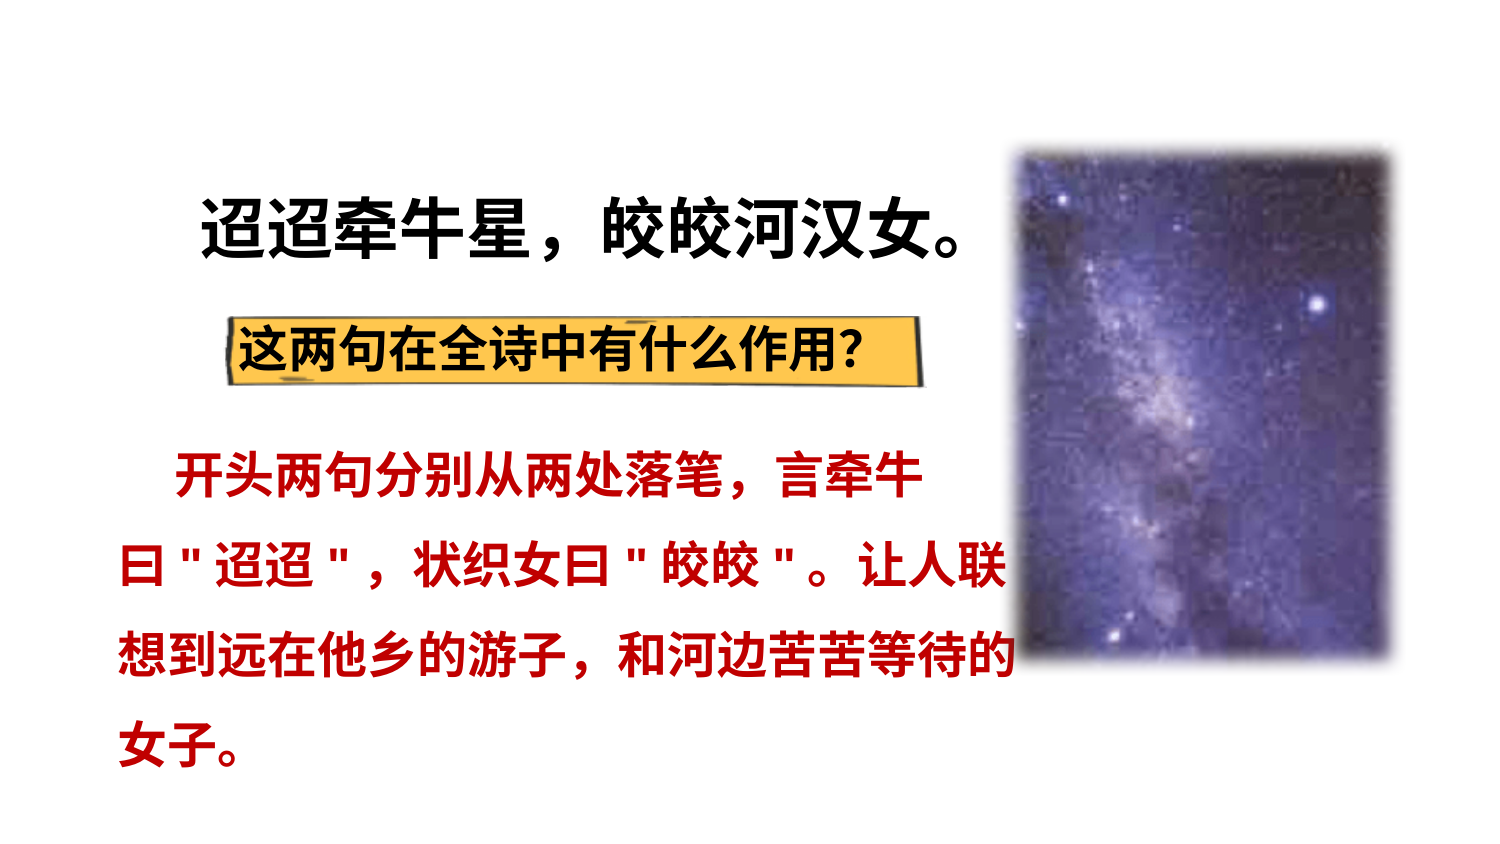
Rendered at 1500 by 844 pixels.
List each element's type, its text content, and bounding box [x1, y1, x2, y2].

picture [998, 135, 1407, 677]
text_box 迢迢牵牛星，皎皎河汉女。 [184, 140, 998, 395]
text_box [210, 310, 927, 389]
text_box 开头两句分别从两处落笔，言牵牛曰"迢迢"，状织女曰"皎皎"。让人联想到远在他乡的游子，和河边苦苦等待的女子。 [102, 405, 1036, 781]
